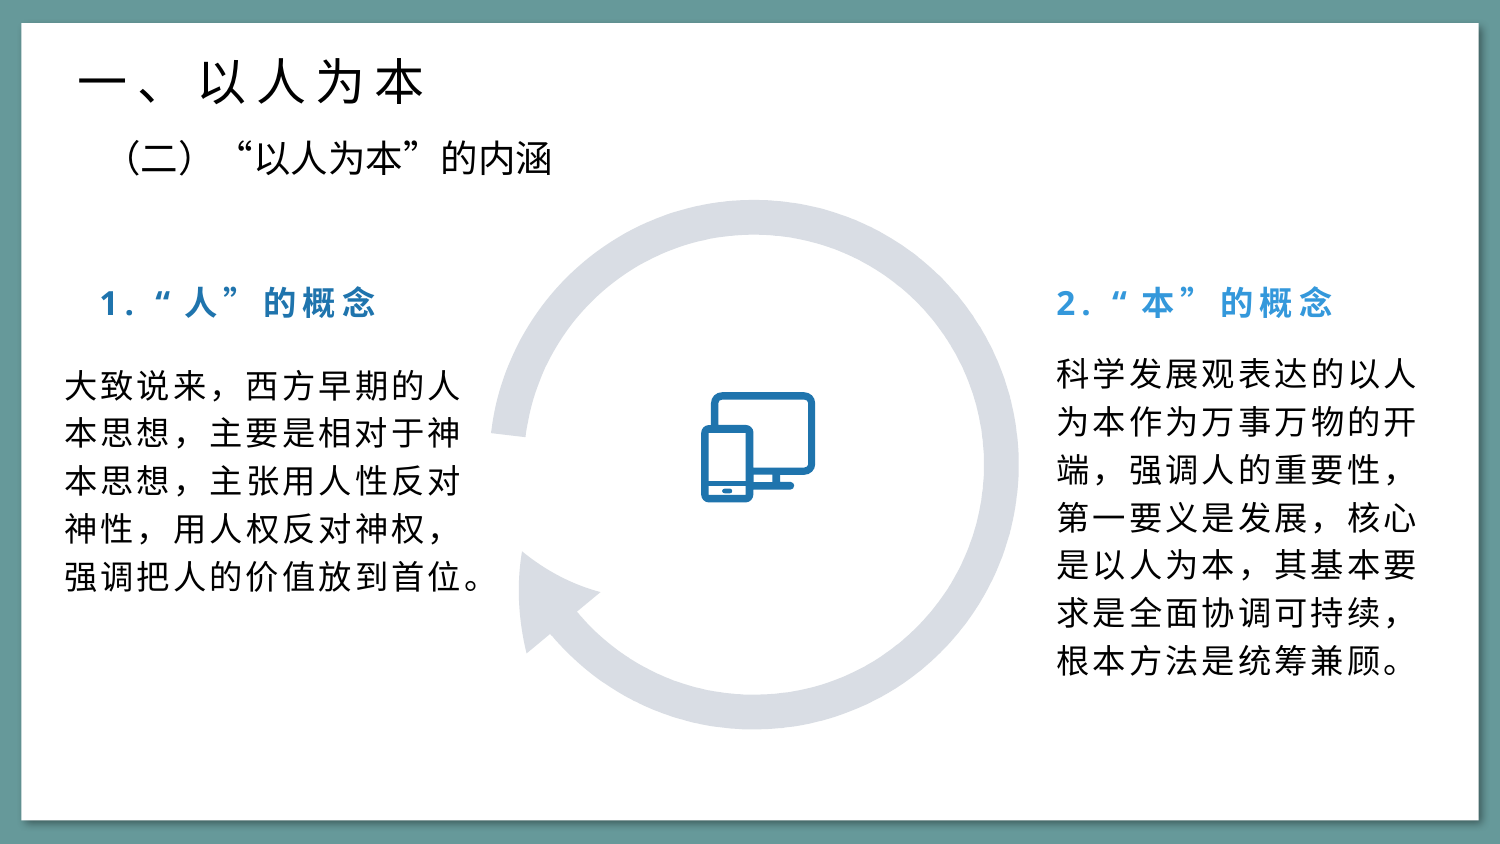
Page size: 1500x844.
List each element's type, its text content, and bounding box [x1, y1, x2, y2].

text_box 2. “本”的概念 [1045, 268, 1367, 328]
text_box （二）“以人为本”的内涵 [88, 127, 569, 187]
text_box [701, 392, 816, 503]
text_box 1. “人”的概念 [88, 268, 410, 328]
text_box 科学发展观表达的以人为本作为万事万物的开端，强调人的重要性，第一要义是发展，核心是以人为本，其基本要求是全面协调可持续，根本方法是统筹兼顾。 [1045, 339, 1463, 681]
text_box 大致说来，西方早期的人本思想，主要是相对于神本思想，主张用人性反对神性，用人权反对神权，强调把人的价值放到首位。 [52, 350, 497, 620]
text_box 一、以人为本 [64, 43, 830, 117]
text_box [497, 199, 1019, 730]
